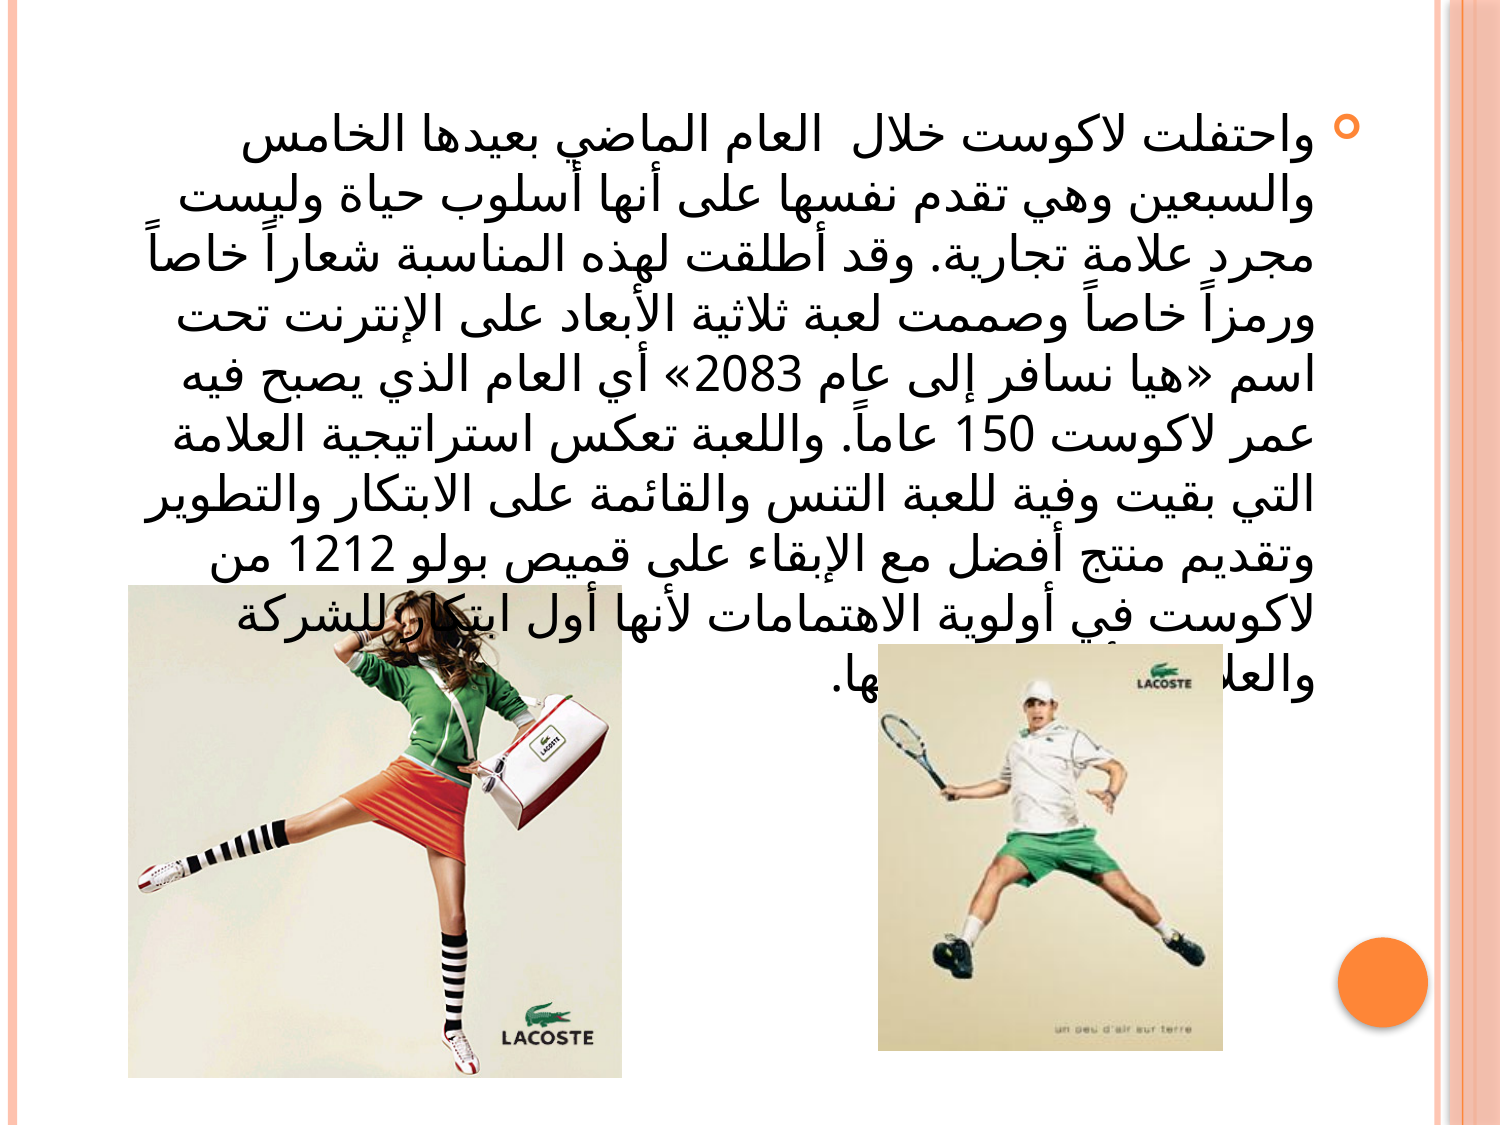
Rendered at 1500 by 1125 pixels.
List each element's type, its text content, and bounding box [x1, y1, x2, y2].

picture [128, 585, 622, 1079]
picture [878, 643, 1224, 1052]
list واحتفلت لاكوست خلال العام الماضي بعيدها الخامس والسبعين وهي تقدم نفسها على أنها أسلوب حياة وليست مجرد علامة تجارية. وقد أطلقت لهذه المناسبة شعاراً خاصاً ورمزاً خاصاً وصممت لعبة ثلاثية الأبعاد على الإنترنت تحت اسم «هيا نسافر إلى عام 2083» أي العام الذي يصبح فيه عمر لاكوست 150 عاماً. واللعبة تعكس استراتيجية العلامة التي بقيت وفية للعبة التنس والقائمة على الابتكار والتطوير وتقديم منتج أفضل مع الإبقاء على قميص بولو 1212 من لاكوست في أولوية الاهتمامات لأنها أول ابتكار للشركة والعلامة وأساس نجاحها. [105, 93, 1378, 668]
